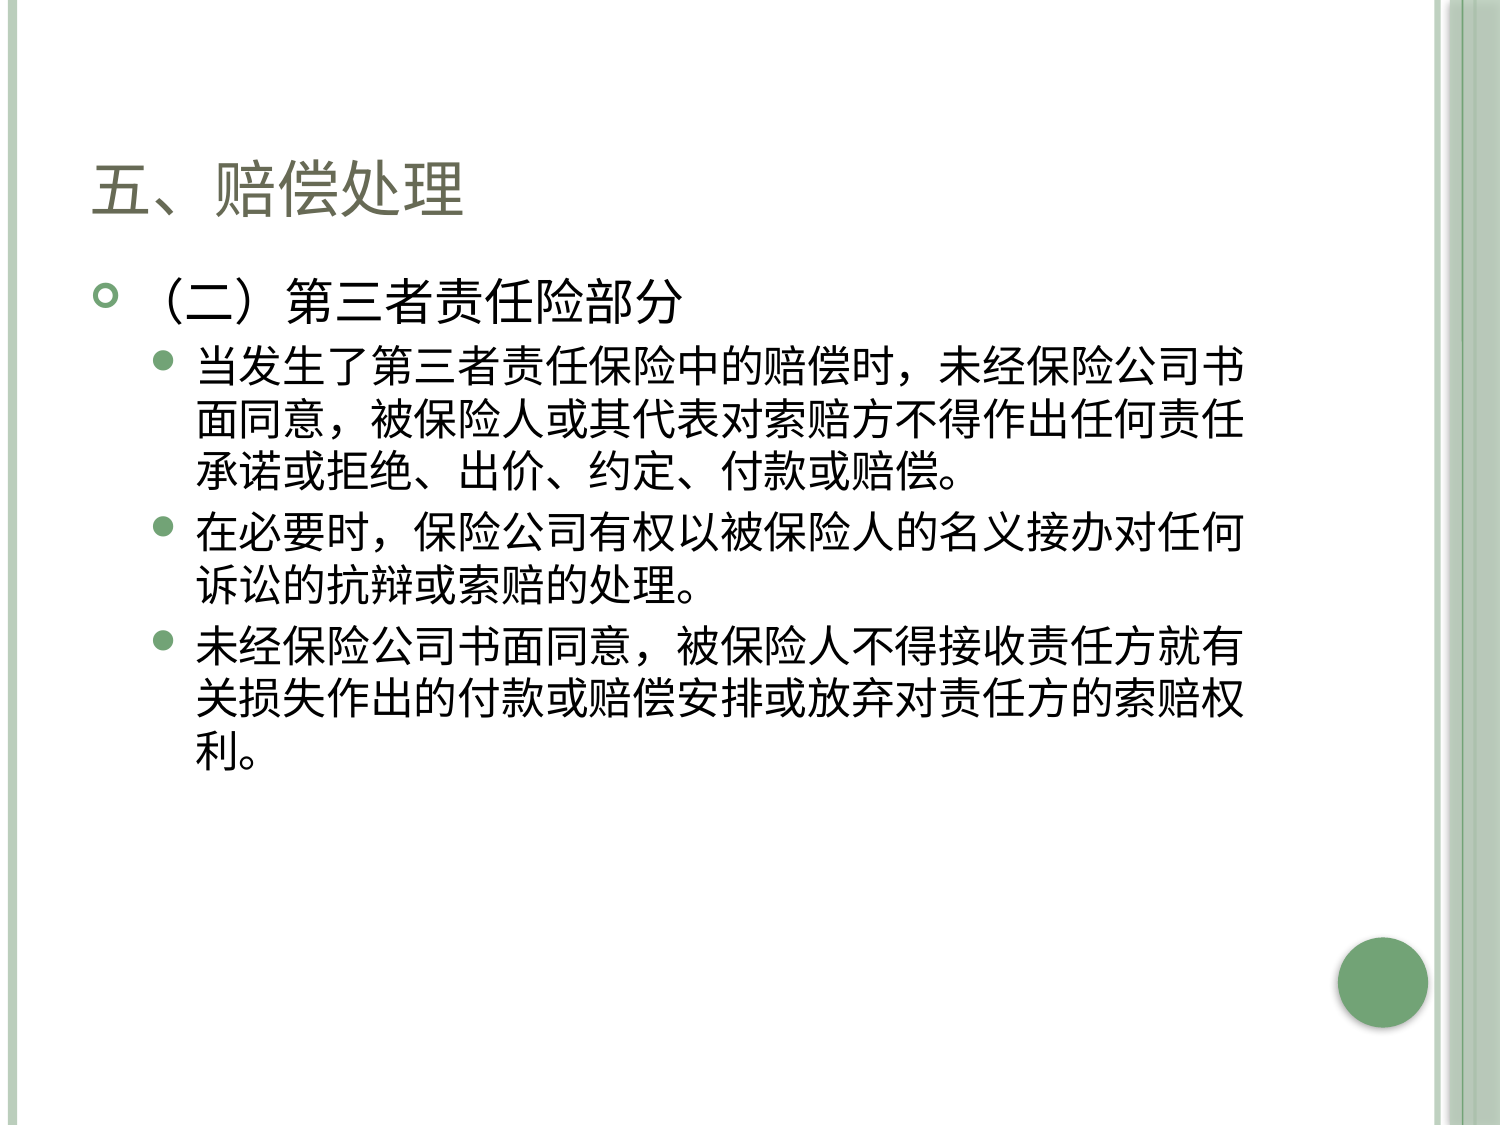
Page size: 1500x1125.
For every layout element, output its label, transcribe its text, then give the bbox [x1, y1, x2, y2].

list （二）第三者责任险部分 当发生了第三者责任保险中的赔偿时，未经保险公司书面同意，被保险人或其代表对索赔方不得作出任何责任承诺或拒绝、出价、约定、付款或赔偿。 在必要时，保险公司有权以被保险人的名义接办对任何诉讼的抗辩或索赔的处理。 未经保险公司书面同意，被保险人不得接收责任方就有关损失作出的付款或赔偿安排或放弃对责任方的索赔权利。 [74, 262, 1301, 1063]
title 五、赔偿处理 [75, 45, 1300, 233]
